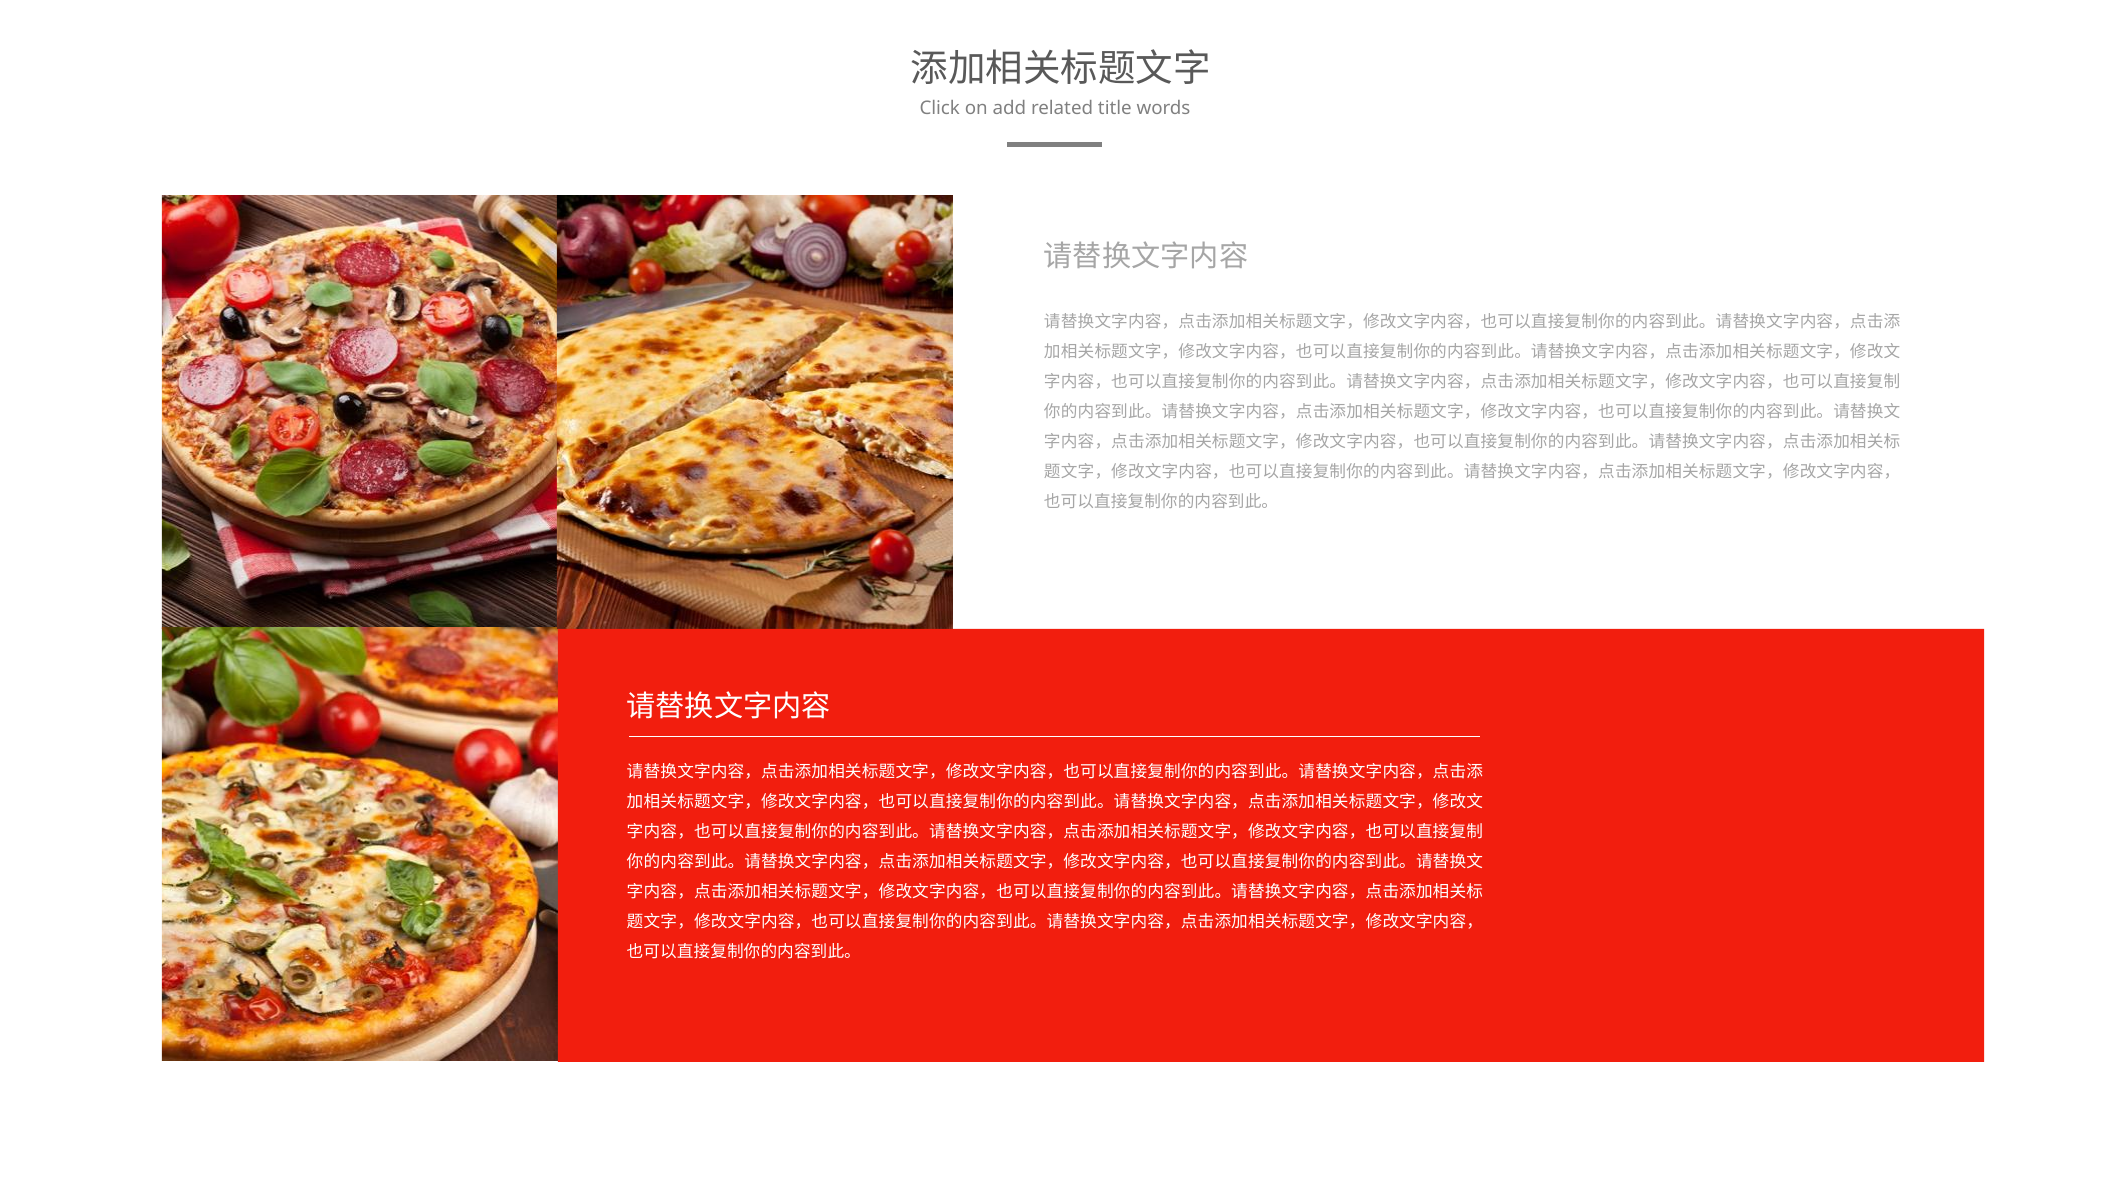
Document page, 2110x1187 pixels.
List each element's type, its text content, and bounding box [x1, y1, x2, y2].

text_box 请替换文字内容，点击添加相关标题文字，修改文字内容，也可以直接复制你的内容到此。请替换文字内容，点击添加相关标题文字，修改文字内容，也可以直接复制你的内容到此。请替换文字内容，点击添加相关标题文字，修改文字内容，也可以直接复制你的内容到此。请替换文字内容，点击添加相关标题文字，修改文字内容，也可以直接复制你的内容到此。请替换文字内容，点击添加相关标题文字，修改文字内容，也可以直接复制你的内容到此。请替换文字内容，点击添加相关标题文字，修改文字内容，也可以直接复制你的内容到此。请替换文字内容，点击添加相关标题文字，修改文字内容，也可以直接复制你的内容到此。请替换文字内容，点击添加相关标题文字，修改文字内容，也可以直接复制你的内容到此。 [1028, 293, 1917, 537]
text_box 请替换文字内容 [1027, 229, 1333, 289]
text_box 请替换文字内容，点击添加相关标题文字，修改文字内容，也可以直接复制你的内容到此。请替换文字内容，点击添加相关标题文字，修改文字内容，也可以直接复制你的内容到此。请替换文字内容，点击添加相关标题文字，修改文字内容，也可以直接复制你的内容到此。请替换文字内容，点击添加相关标题文字，修改文字内容，也可以直接复制你的内容到此。请替换文字内容，点击添加相关标题文字，修改文字内容，也可以直接复制你的内容到此。请替换文字内容，点击添加相关标题文字，修改文字内容，也可以直接复制你的内容到此。请替换文字内容，点击添加相关标题文字，修改文字内容，也可以直接复制你的内容到此。请替换文字内容，点击添加相关标题文字，修改文字内容，也可以直接复制你的内容到此。 [610, 743, 1500, 987]
text_box [161, 195, 556, 627]
text_box Click on add related title words [877, 89, 1232, 124]
text_box [556, 195, 954, 630]
text_box [161, 627, 557, 1062]
text_box 请替换文字内容 [610, 679, 916, 739]
text_box [557, 628, 1985, 1062]
text_box 添加相关标题文字 [877, 37, 1245, 95]
